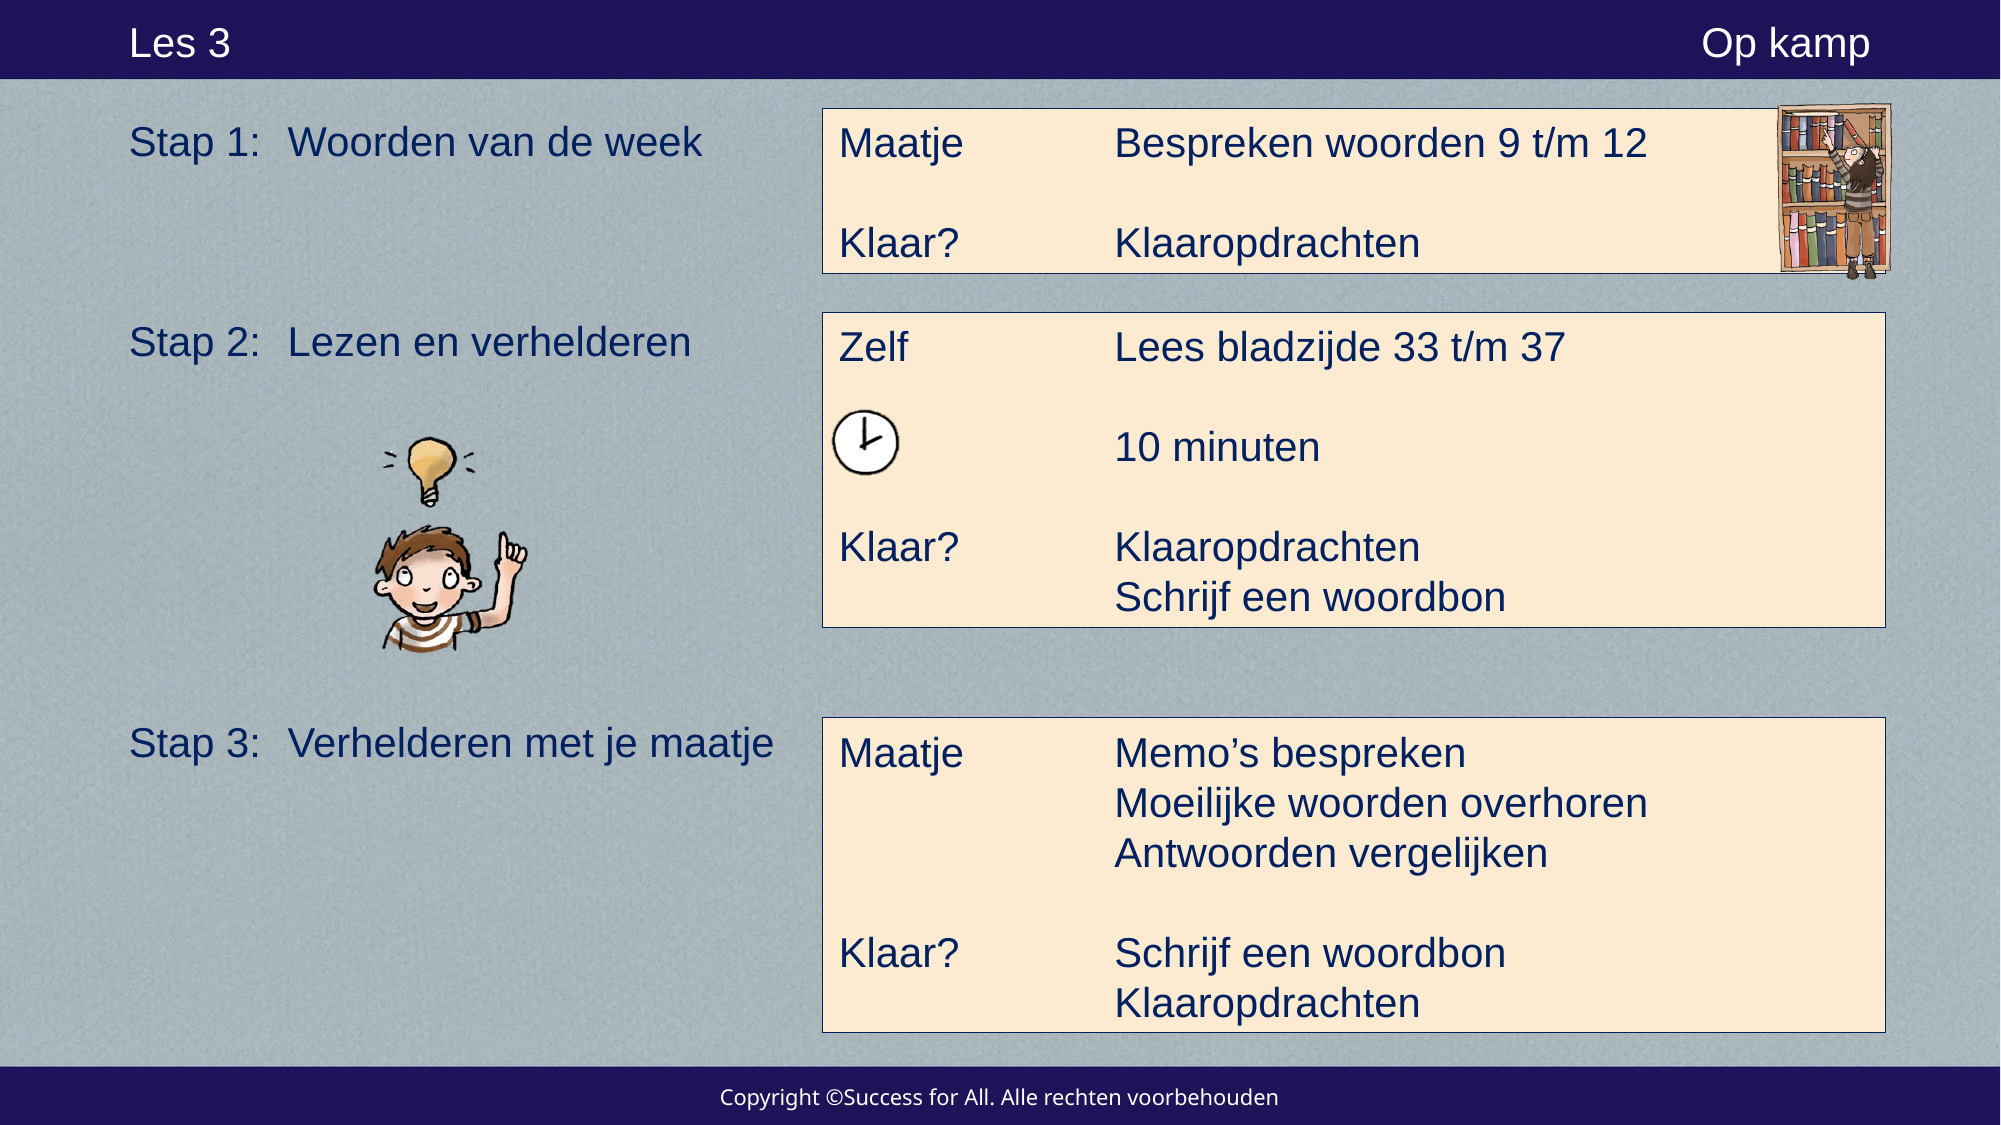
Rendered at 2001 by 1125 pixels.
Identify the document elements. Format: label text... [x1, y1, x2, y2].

text_box Zelf Lees bladzijde 33 t/m 37 10 minuten Klaar? Klaaropdrachten Schrijf een woordbon [822, 312, 1886, 628]
text_box Les 3 [114, 8, 354, 73]
text_box Maatje Bespreken woorden 9 t/m 12 Klaar? Klaaropdrachten [822, 108, 1765, 274]
text_box Copyright ©Success for All. Alle rechten voorbehouden [0, 1076, 2000, 1125]
text_box Stap 1: Woorden van de week Stap 2: Lezen en verhelderen Stap 3: Verhelderen met je maatje [114, 107, 907, 823]
picture [0, 0, 2001, 1125]
text_box Op kamp [999, 8, 1886, 73]
text_box Maatje Memo’s bespreken Moeilijke woorden overhoren Antwoorden vergelijken Klaar? Schrijf een woordbon Klaaropdrachten [822, 717, 1886, 1033]
